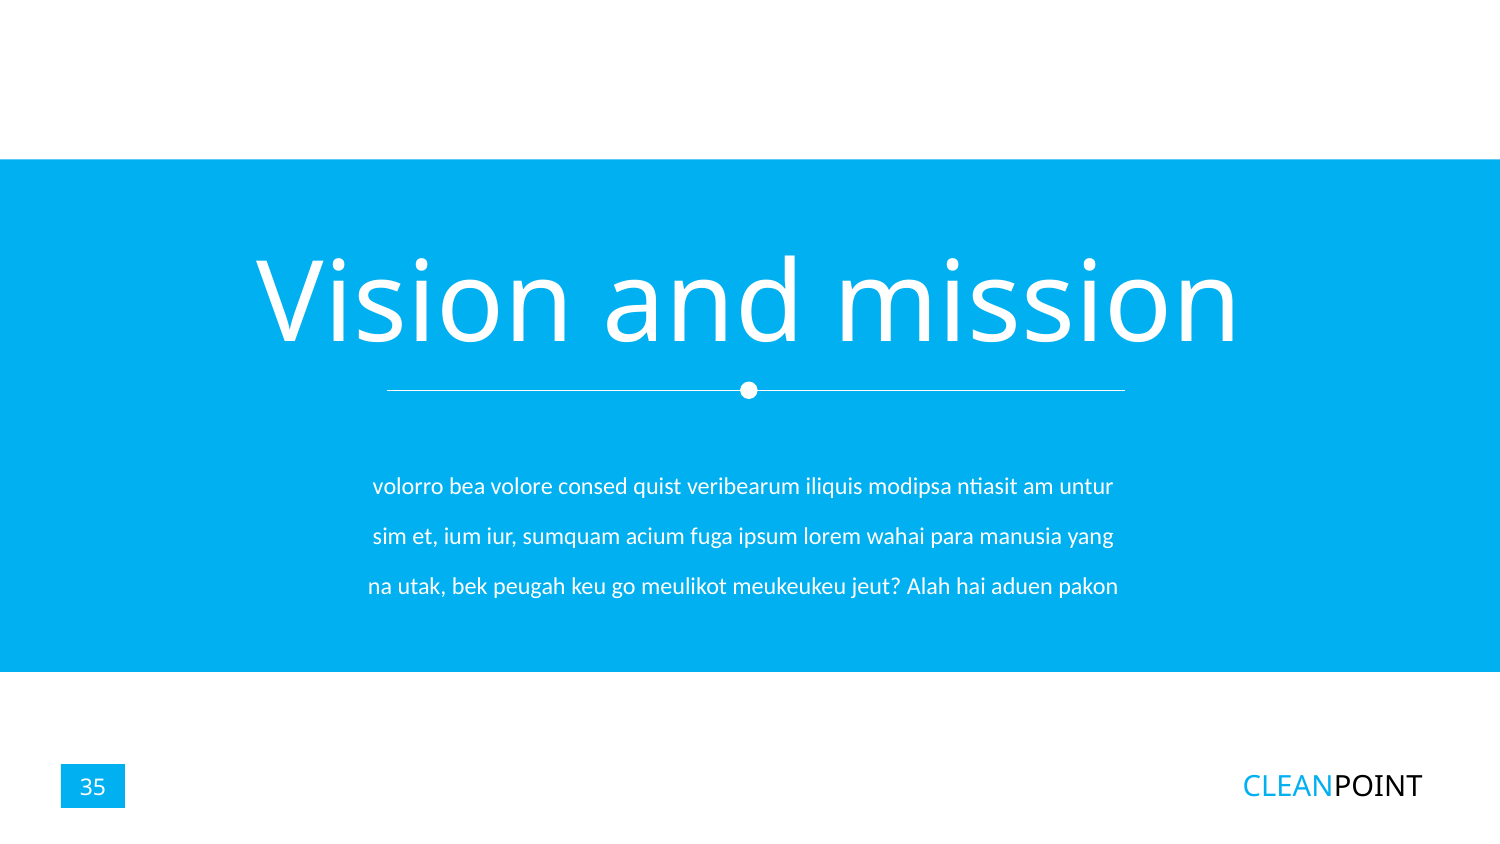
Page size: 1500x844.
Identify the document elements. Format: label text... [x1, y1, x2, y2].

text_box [387, 383, 1126, 398]
text_box Vision and mission [149, 221, 1350, 372]
text_box volorro bea volore consed quist veribearum iliquis modipsa ntiasit am untur sim et, ium iur, sumquam acium fuga ipsum lorem wahai para manusia yang na utak, bek peugah keu go meulikot meukeukeu jeut? Alah hai aduen pakon [350, 457, 1138, 623]
text_box CLEANPOINT [149, 746, 1438, 810]
text_box [0, 157, 1500, 674]
text_box 35 [59, 762, 127, 810]
